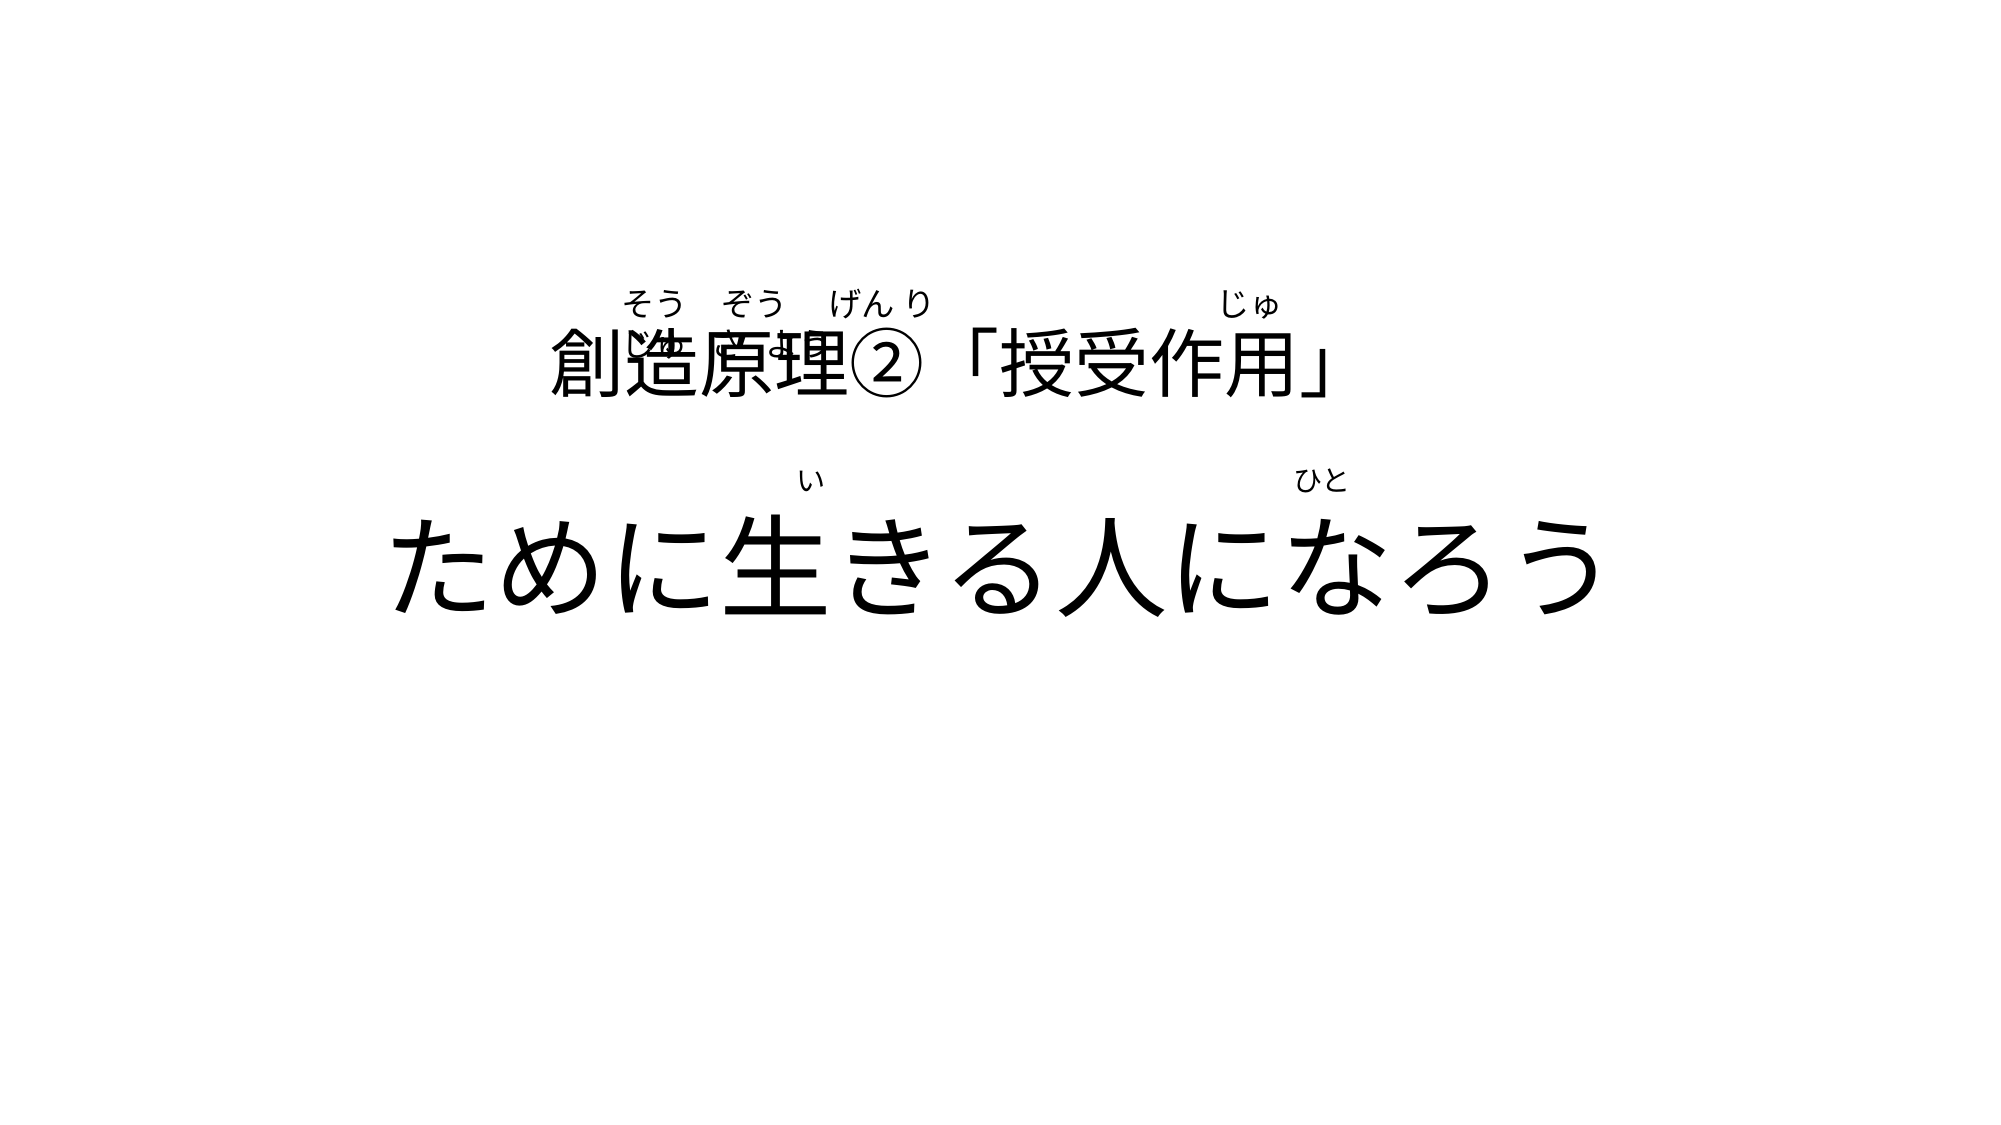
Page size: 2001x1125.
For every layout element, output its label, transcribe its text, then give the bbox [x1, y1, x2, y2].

text_box い ひと [781, 454, 1403, 505]
text_box そう ぞう げん り じゅ じゅ さ よう [606, 275, 1339, 370]
text_box 創造原理②「授受作用」 ために生きる人になろう [276, 309, 1724, 640]
